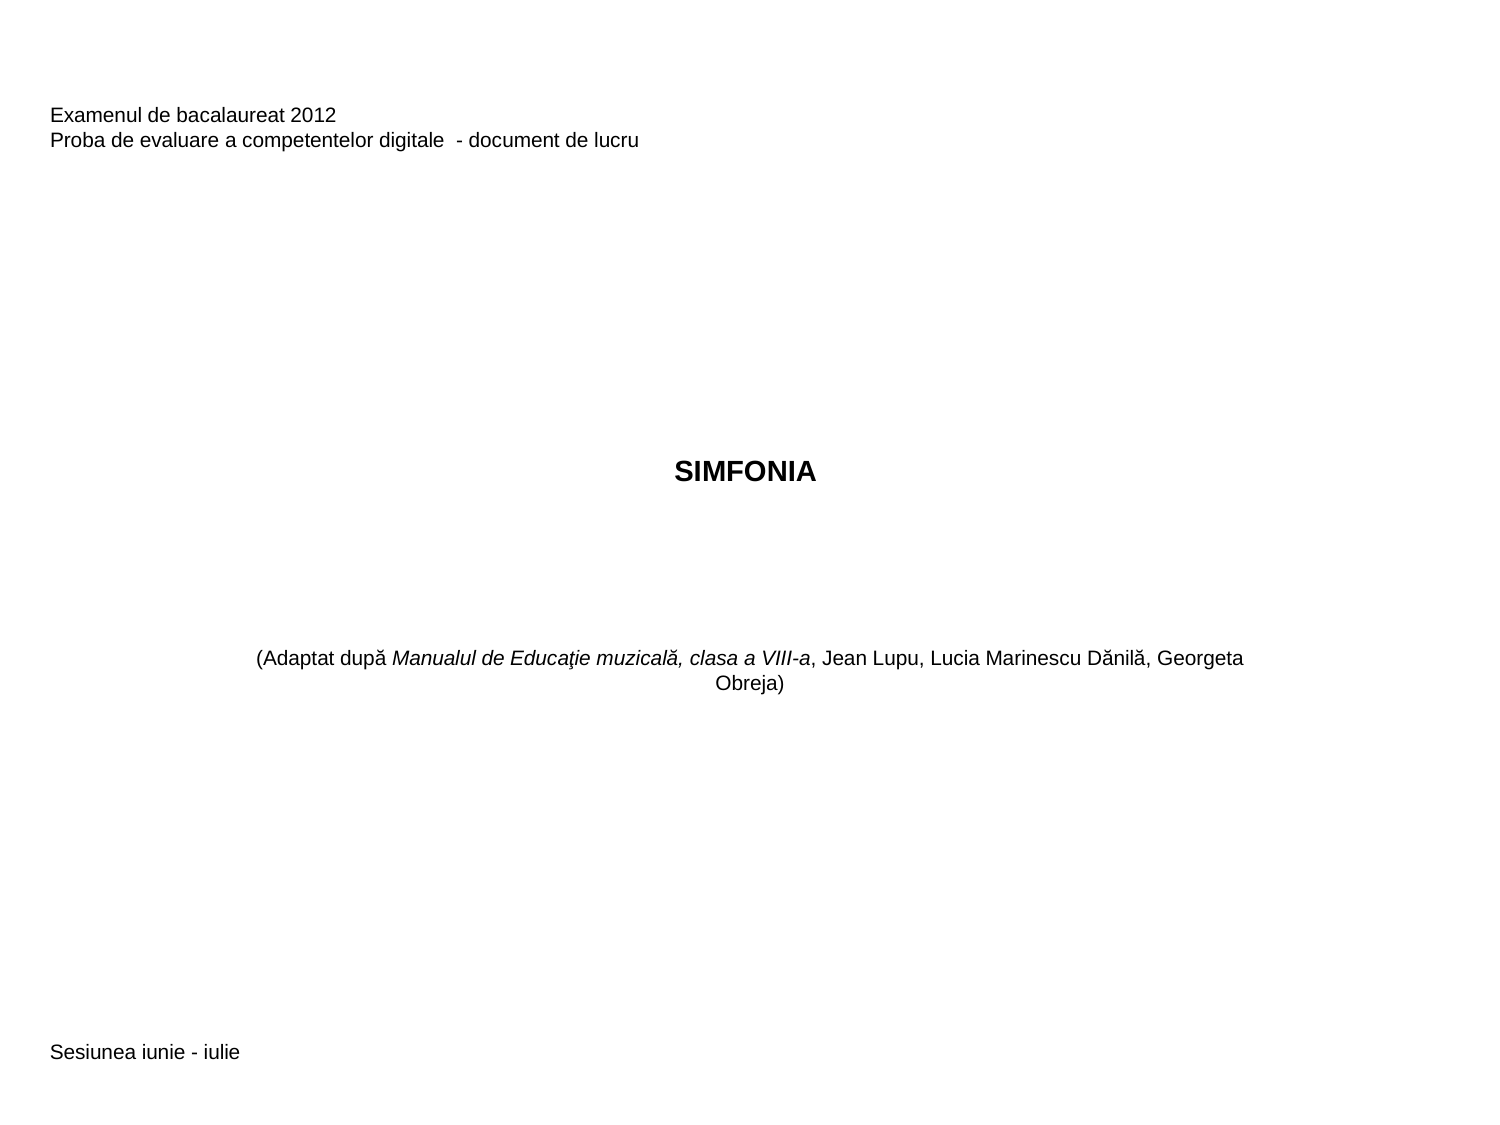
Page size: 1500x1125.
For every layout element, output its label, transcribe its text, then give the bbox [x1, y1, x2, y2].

text_box Examenul de bacalaureat 2012 Proba de evaluare a competentelor digitale - document de lucru [35, 94, 1447, 159]
title SIMFONIA [112, 349, 1388, 591]
subtitle (Adaptat după Manualul de Educaţie muzicală, clasa a VIII-a, Jean Lupu, Lucia Marinescu Dănilă, Georgeta Obreja) [224, 637, 1276, 751]
text_box Sesiunea iunie - iulie [35, 1031, 457, 1071]
